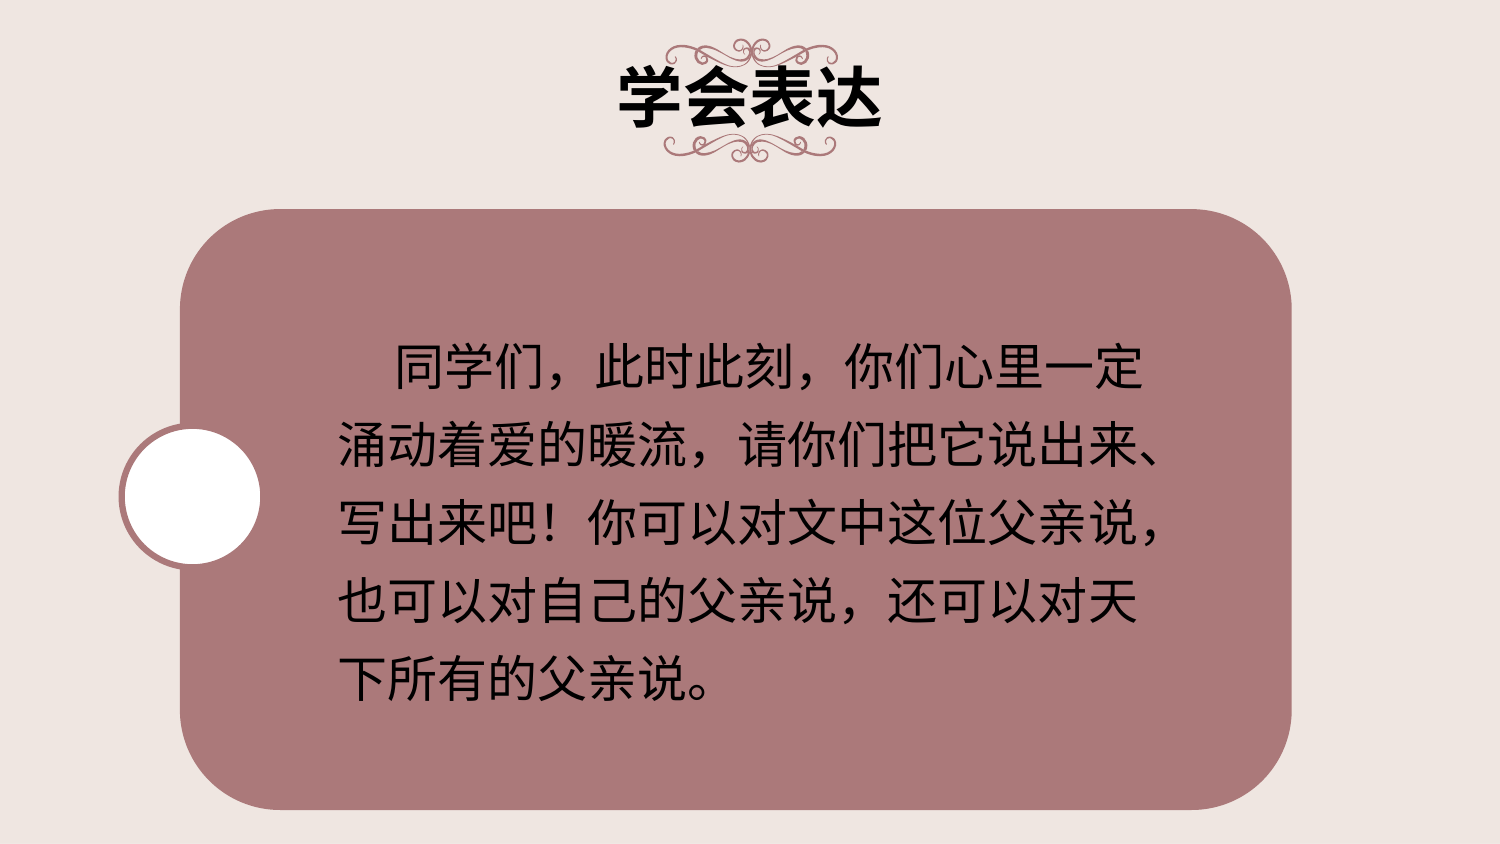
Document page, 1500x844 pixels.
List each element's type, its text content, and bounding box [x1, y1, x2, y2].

text_box 同学们，此时此刻，你们心里一定涌动着爱的暖流，请你们把它说出来、写出来吧！你可以对文中这位父亲说，也可以对自己的父亲说，还可以对天下所有的父亲说。 [322, 332, 1184, 694]
title 学会表达 [352, 70, 1148, 131]
text_box 标题 [120, 424, 265, 569]
text_box [178, 208, 1293, 812]
